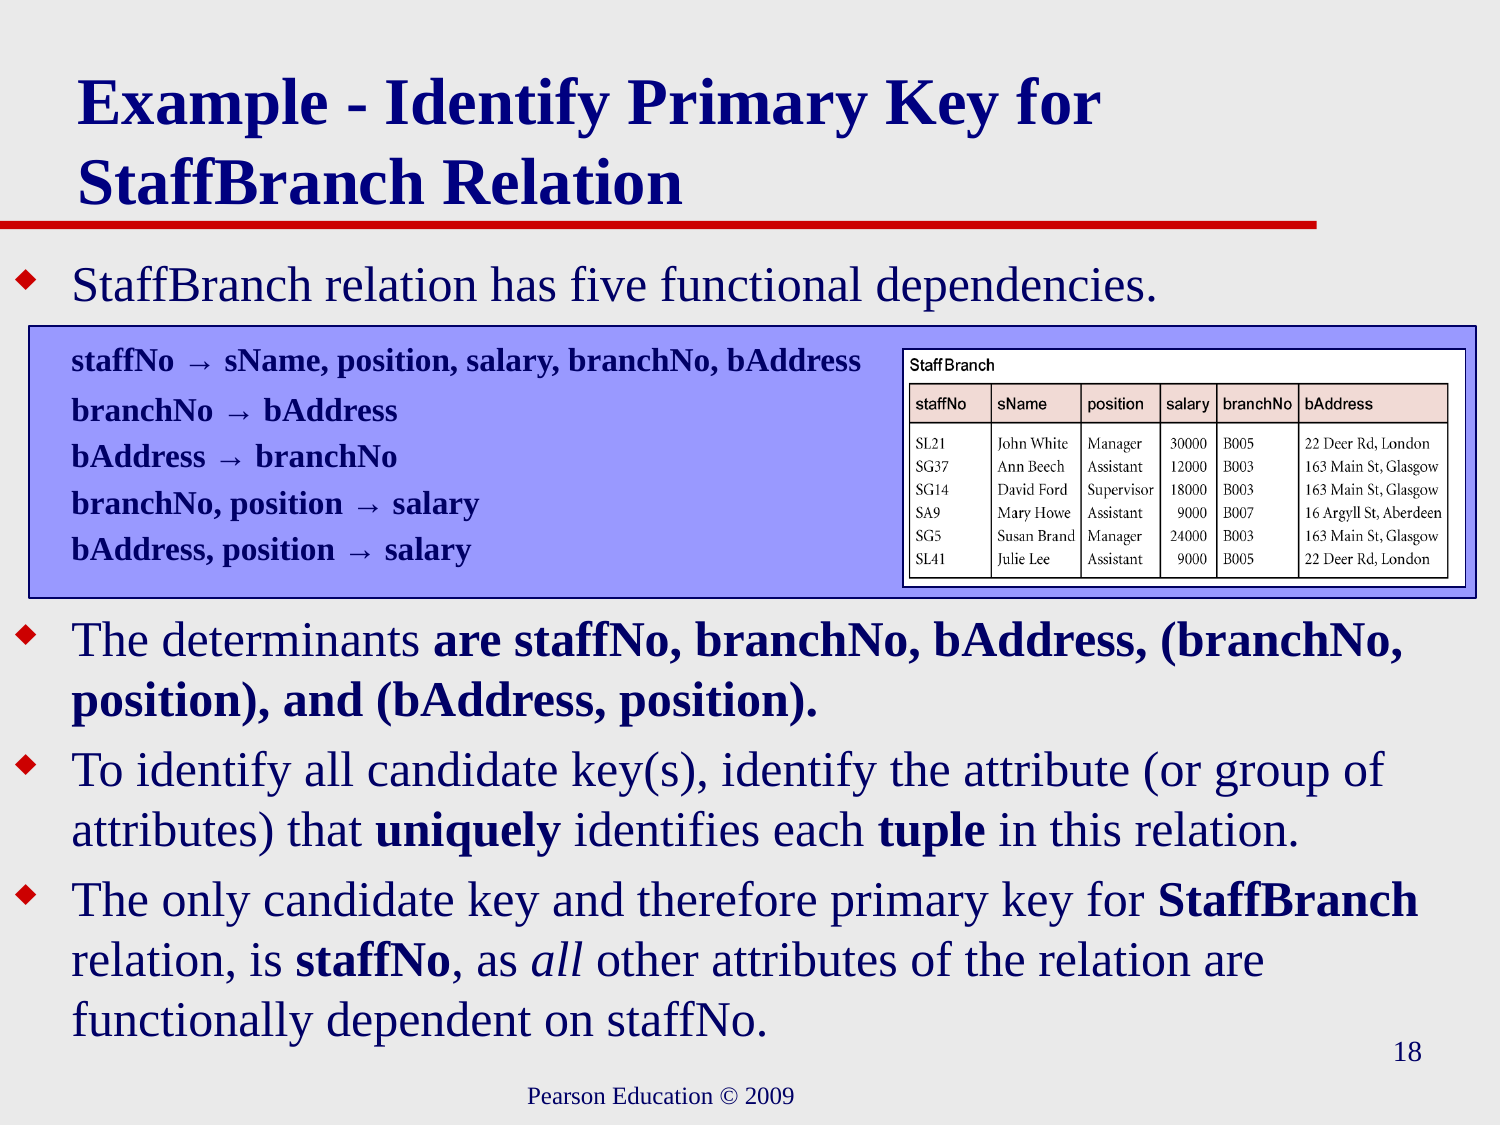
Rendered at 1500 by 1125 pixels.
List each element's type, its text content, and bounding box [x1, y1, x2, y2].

text_box Pearson Education © 2009 [512, 1072, 1038, 1118]
picture [903, 349, 1465, 587]
slide_number 18 [1125, 1012, 1438, 1088]
list StaffBranch relation has five functional dependencies. staffNo → sName, position, salary, branchNo, bAddress branchNo → bAddress bAddress → branchNo branchNo, position → salary bAddress, position → salary The determinants are staffNo, branchNo, bAddress, (branchNo, position), and (bAddress, position). To identify all candidate key(s), identify the attribute (or group of attributes) that uniquely identifies each tuple in this relation. The only candidate key and therefore primary key for StaffBranch relation, is staffNo, as all other attributes of the relation are functionally dependent on staffNo. [0, 243, 1483, 919]
title Example - Identify Primary Key for StaffBranch Relation [62, 43, 1338, 226]
